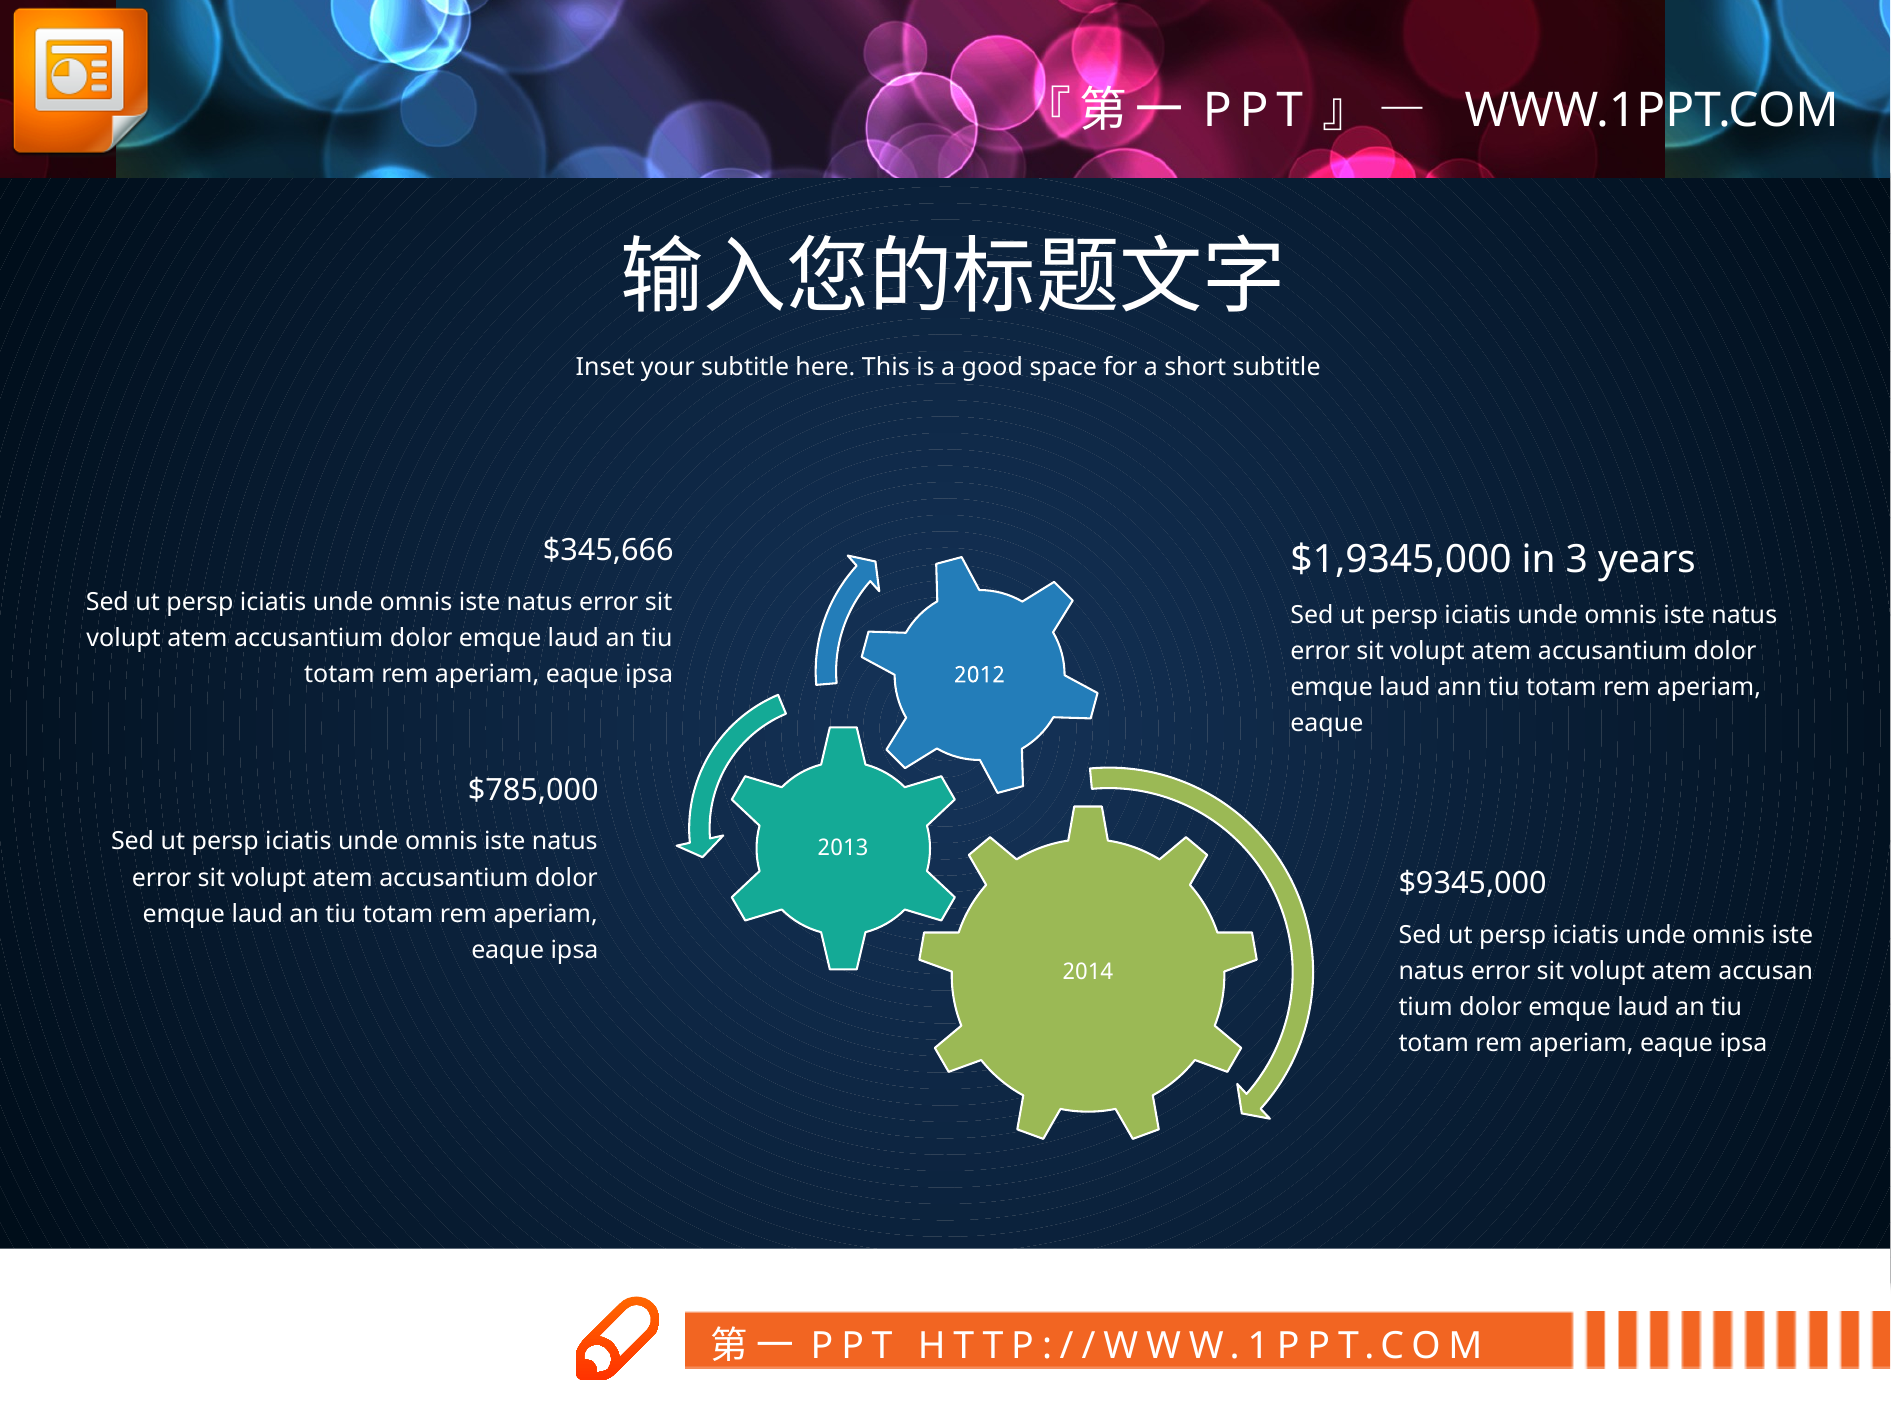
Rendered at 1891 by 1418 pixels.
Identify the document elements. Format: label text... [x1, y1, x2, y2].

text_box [1398, 862, 1820, 1056]
text_box 输入您的标题文字 [82, 222, 1824, 323]
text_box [627, 526, 1270, 1146]
picture [685, 1311, 1891, 1369]
text_box Inset your subtitle here. This is a good space for a short subtitle [78, 340, 1819, 391]
picture [0, 0, 1891, 178]
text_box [1290, 533, 1820, 736]
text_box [79, 530, 674, 687]
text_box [79, 769, 599, 963]
